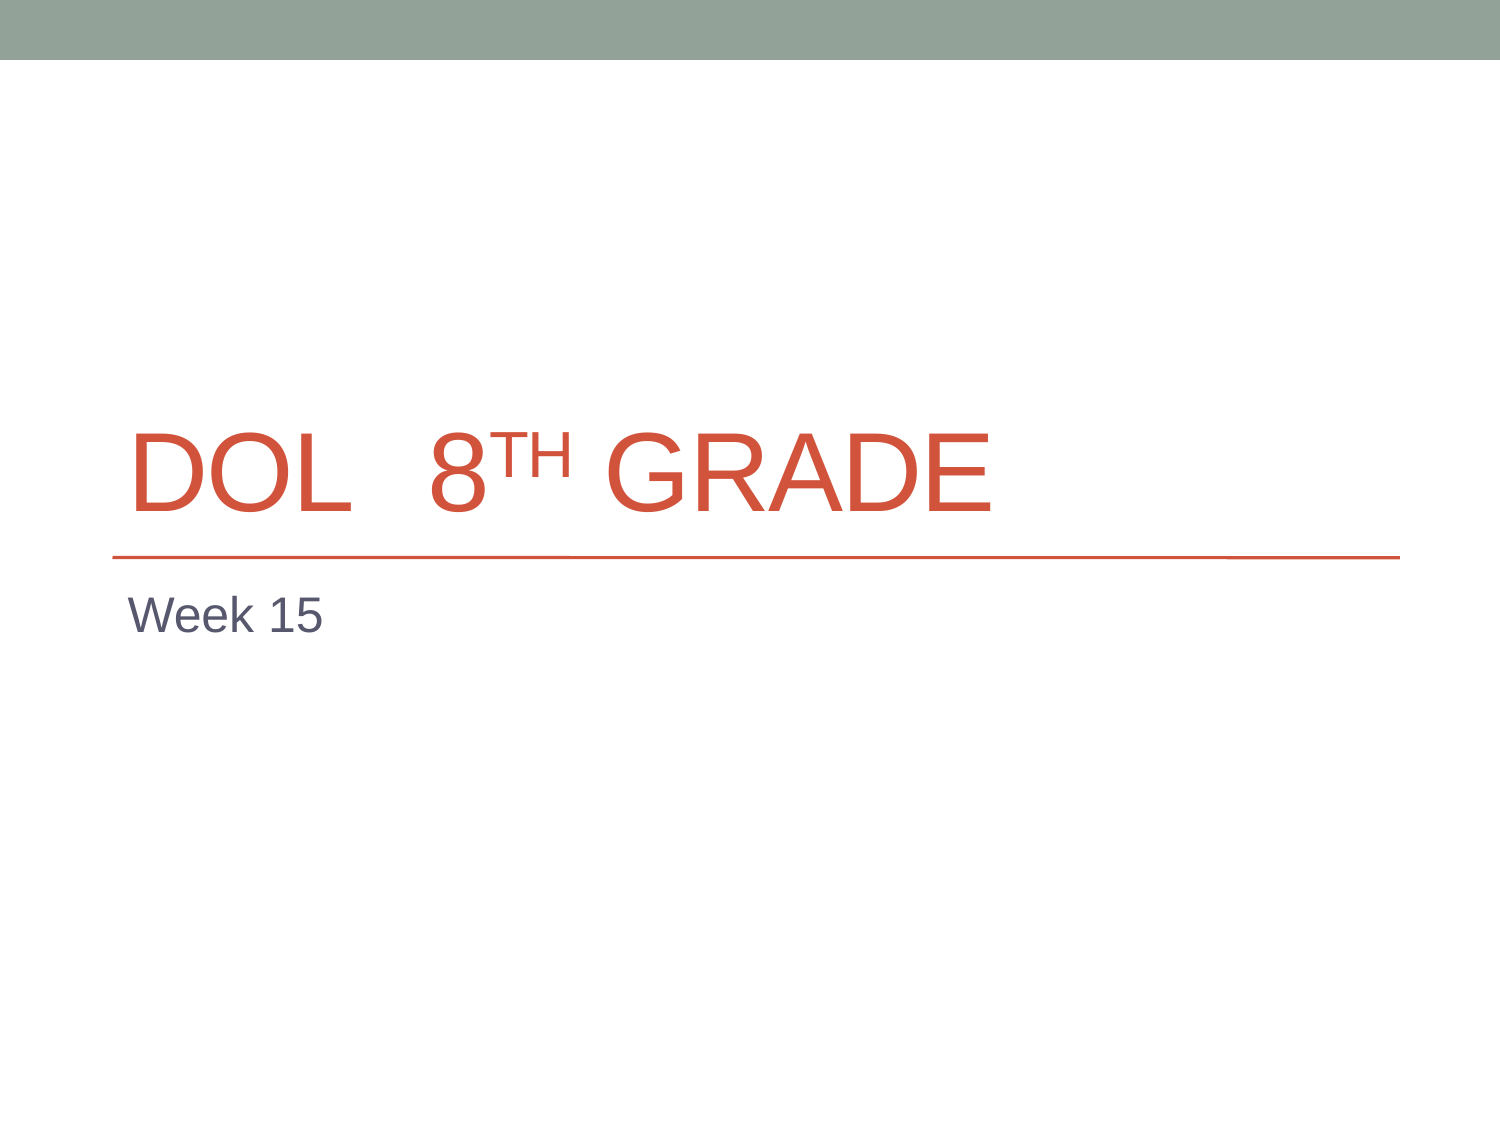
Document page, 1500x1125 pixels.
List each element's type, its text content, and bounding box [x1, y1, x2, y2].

title Dol 8th grade [112, 224, 1400, 542]
subtitle Week 15 [112, 575, 1163, 863]
